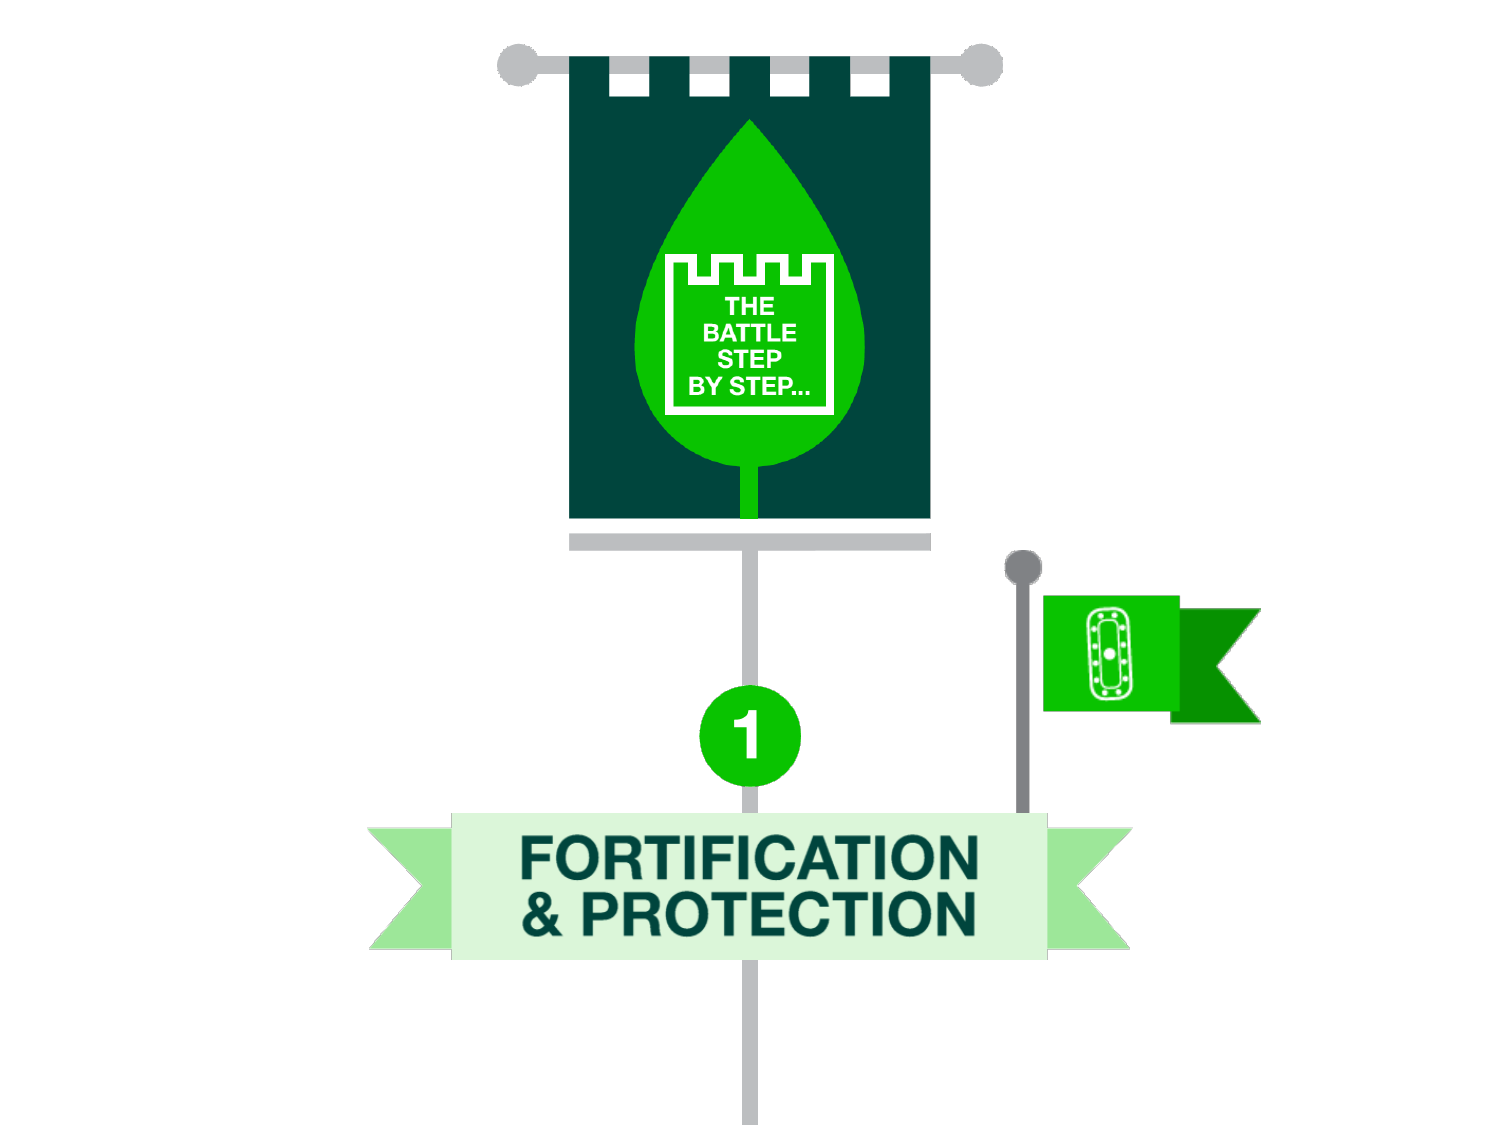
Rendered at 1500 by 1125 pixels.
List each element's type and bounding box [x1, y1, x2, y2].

picture [367, 550, 1261, 960]
text_box [497, 43, 1003, 812]
picture [699, 685, 801, 787]
text_box [497, 969, 1003, 1125]
